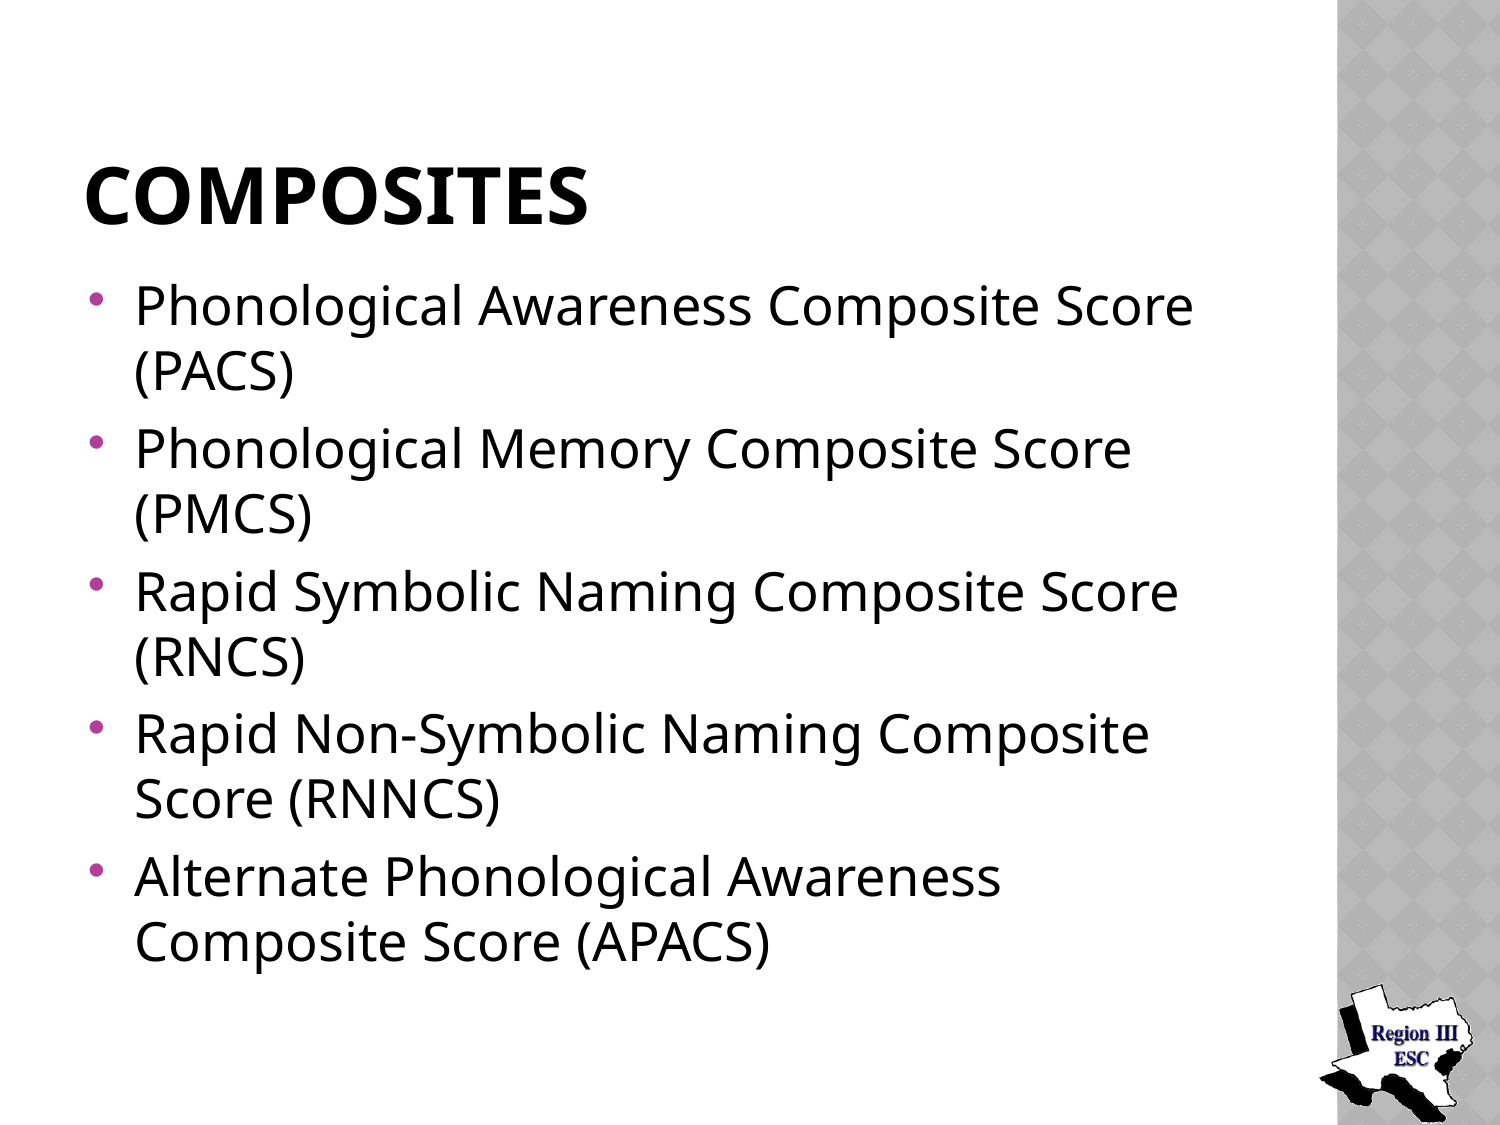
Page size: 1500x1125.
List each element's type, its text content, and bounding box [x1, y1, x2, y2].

list Phonological Awareness Composite Score (PACS) Phonological Memory Composite Score (PMCS) Rapid Symbolic Naming Composite Score (RNCS) Rapid Non-Symbolic Naming Composite Score (RNNCS) Alternate Phonological Awareness Composite Score (APACS) [75, 264, 1263, 1059]
title Composites [75, 52, 1263, 240]
picture [1318, 982, 1476, 1125]
